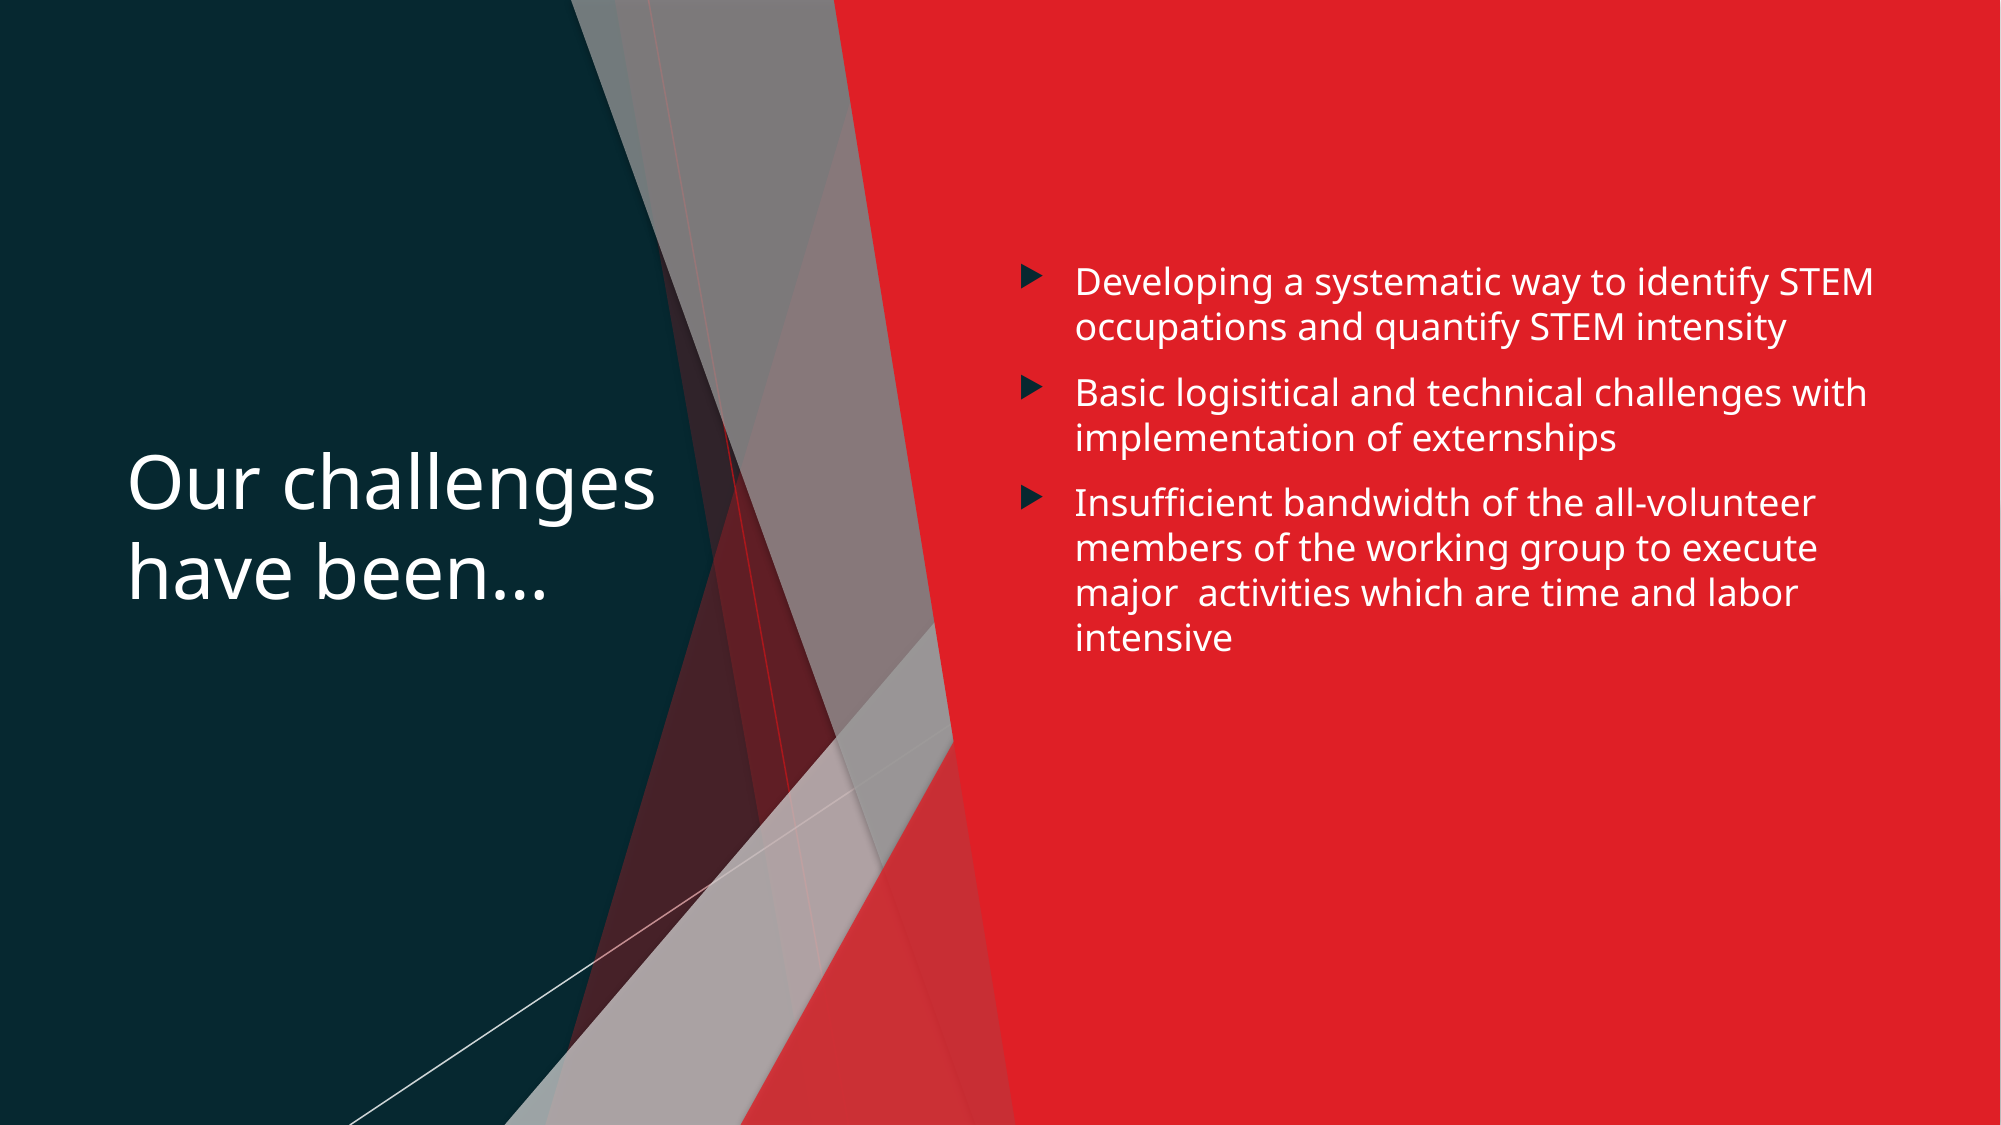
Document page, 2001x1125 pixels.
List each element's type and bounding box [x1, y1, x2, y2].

text_box [850, 0, 2000, 1125]
text_box [648, 0, 850, 602]
text_box [0, 0, 646, 1125]
text_box [349, 603, 1132, 1125]
